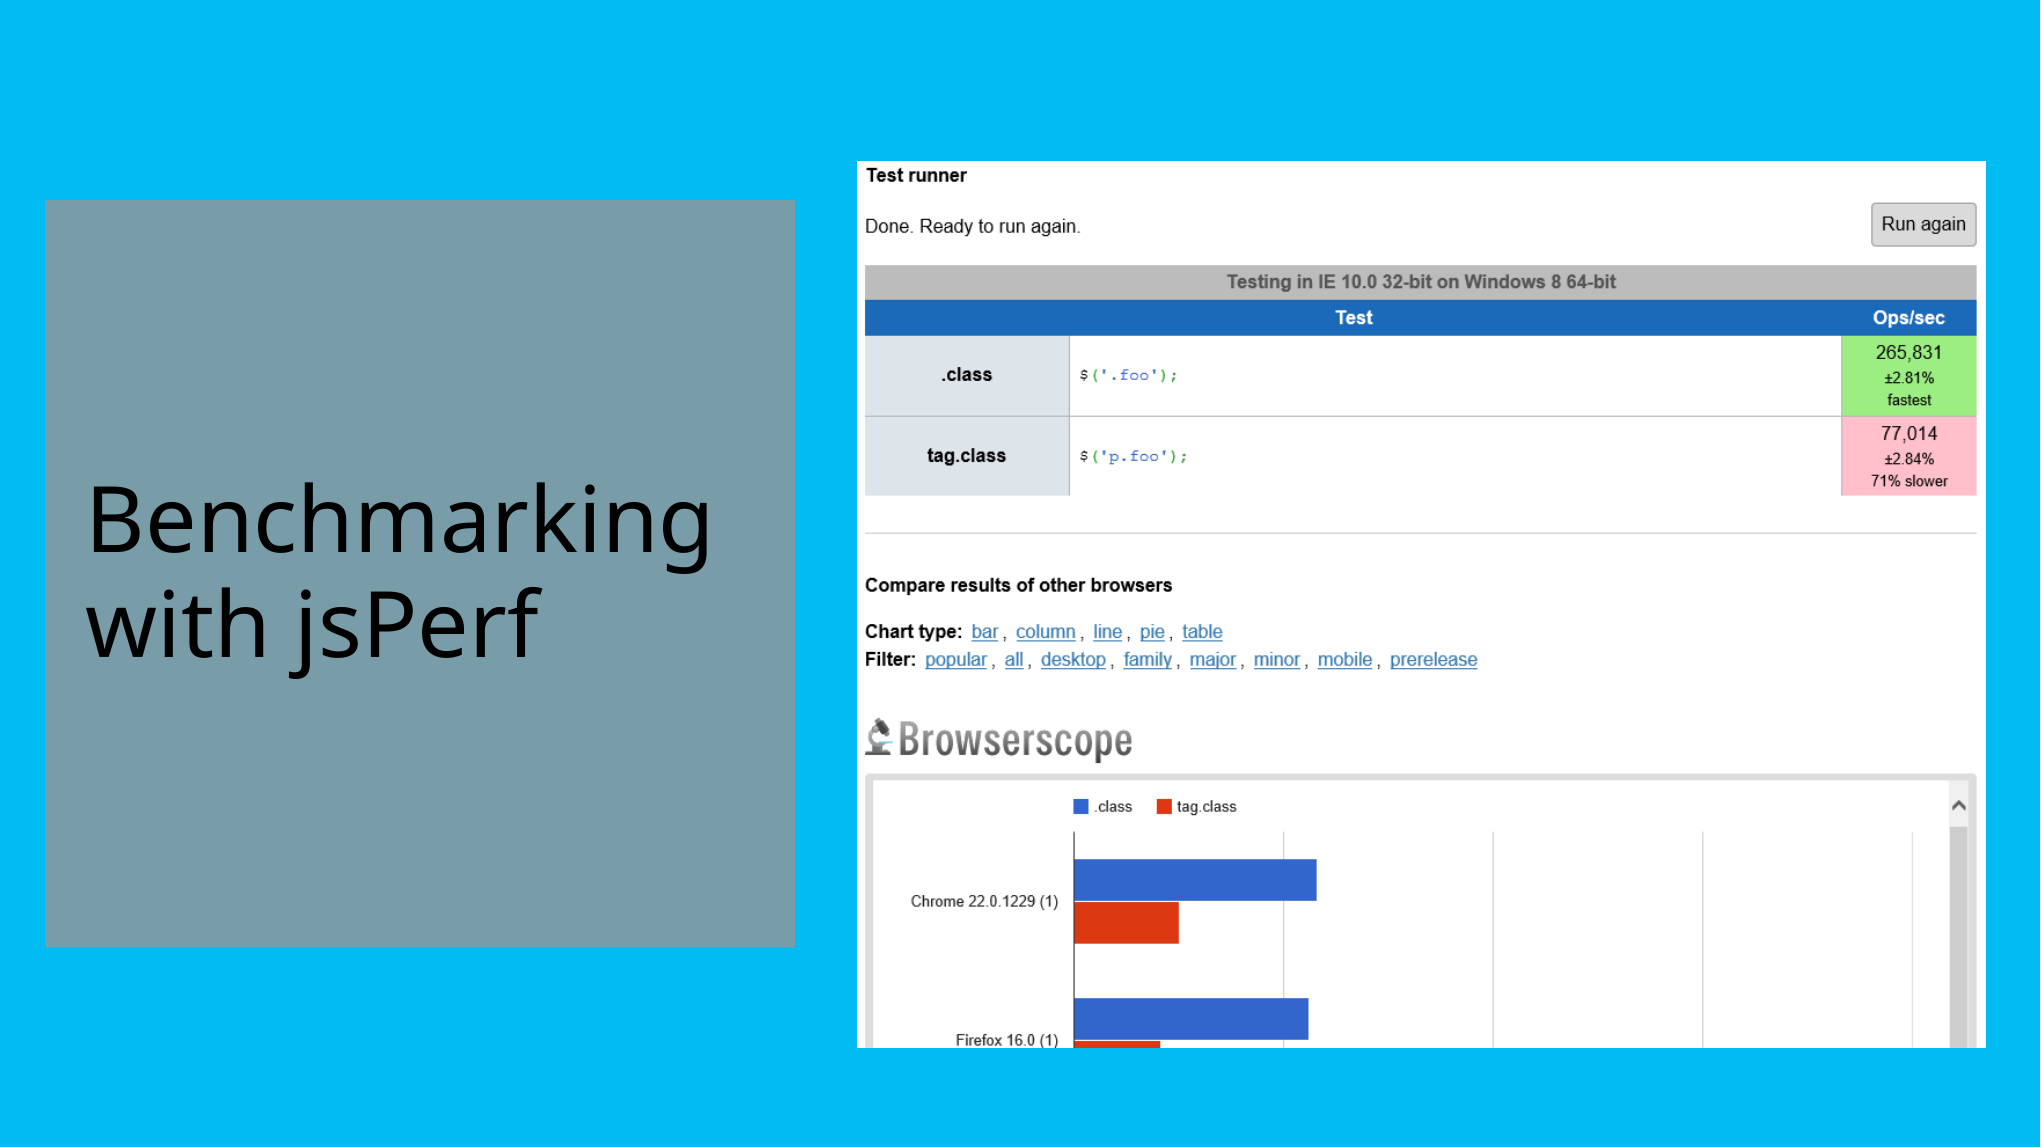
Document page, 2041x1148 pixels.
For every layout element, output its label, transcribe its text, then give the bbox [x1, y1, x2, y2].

picture [858, 162, 1985, 1047]
title Benchmarking with jsPerf [45, 199, 796, 948]
